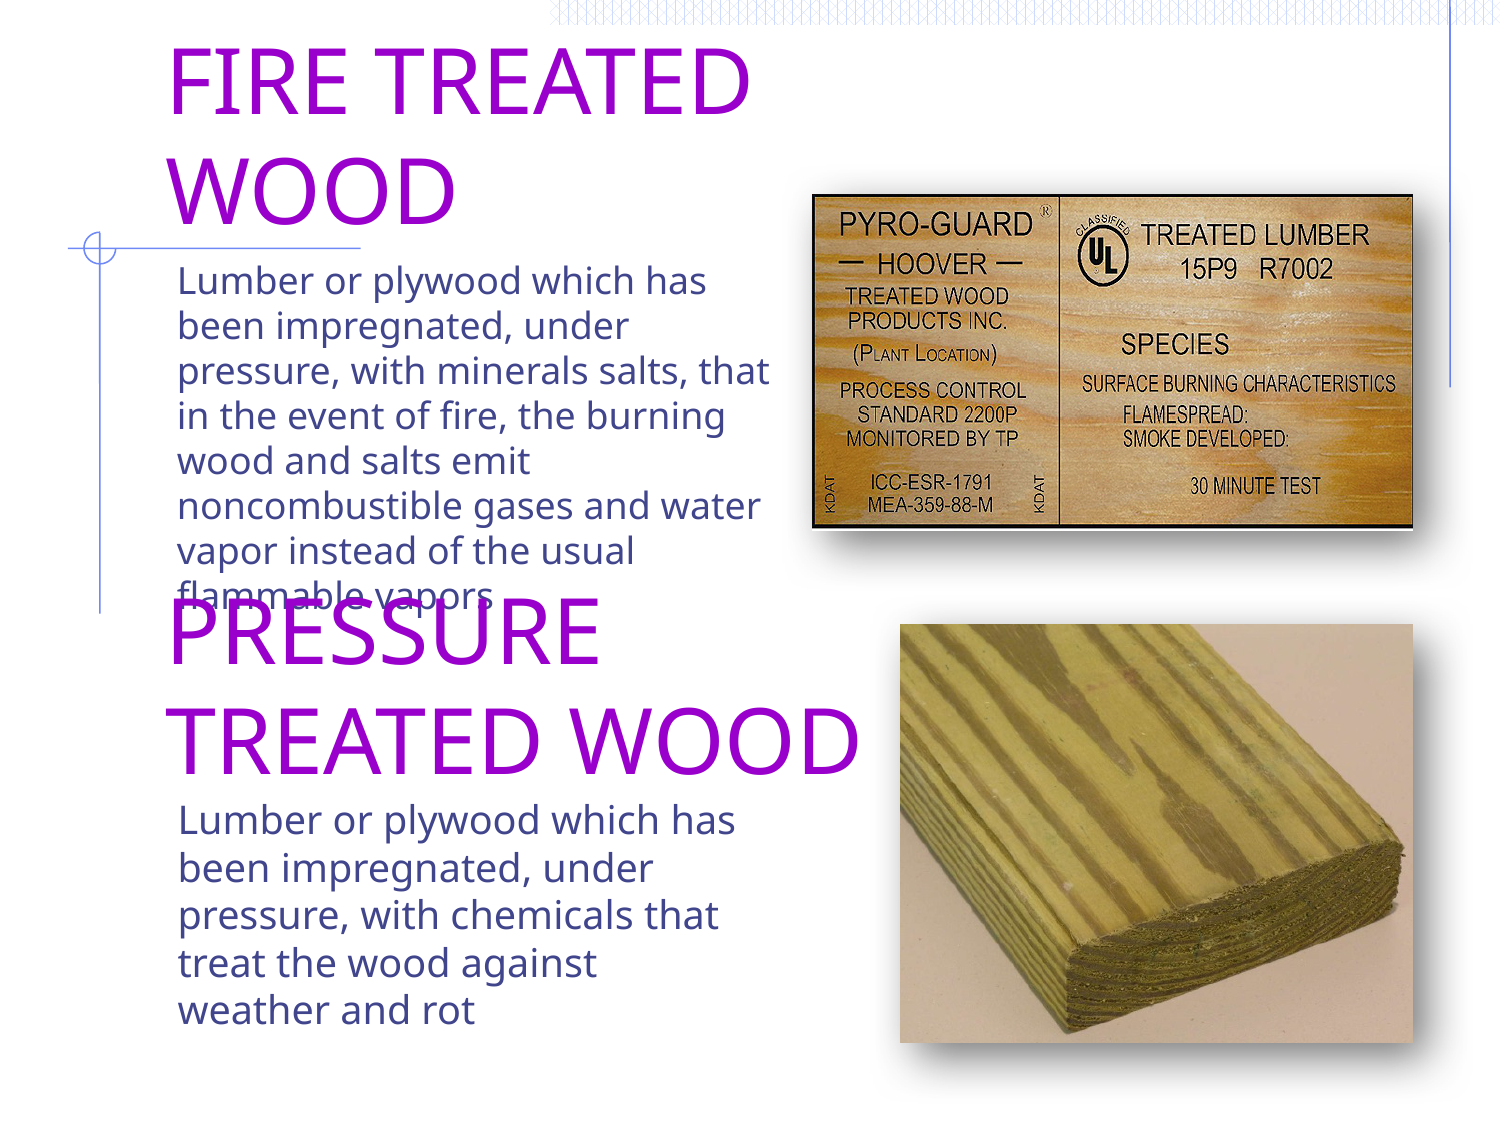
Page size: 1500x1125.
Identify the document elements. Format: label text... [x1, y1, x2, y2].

list PRESSURE TREATED WOOD [150, 650, 885, 800]
picture [812, 194, 1413, 531]
list Lumber or plywood which has been impregnated, under pressure, with chemicals that treat the wood against weather and rot [162, 787, 763, 1088]
list Lumber or plywood which has been impregnated, under pressure, with minerals salts, that in the event of fire, the burning wood and salts emit noncombustible gases and water vapor instead of the usual flammable vapors [161, 249, 787, 550]
picture [900, 624, 1413, 1044]
list FIRE TREATED WOOD [150, 99, 1000, 250]
